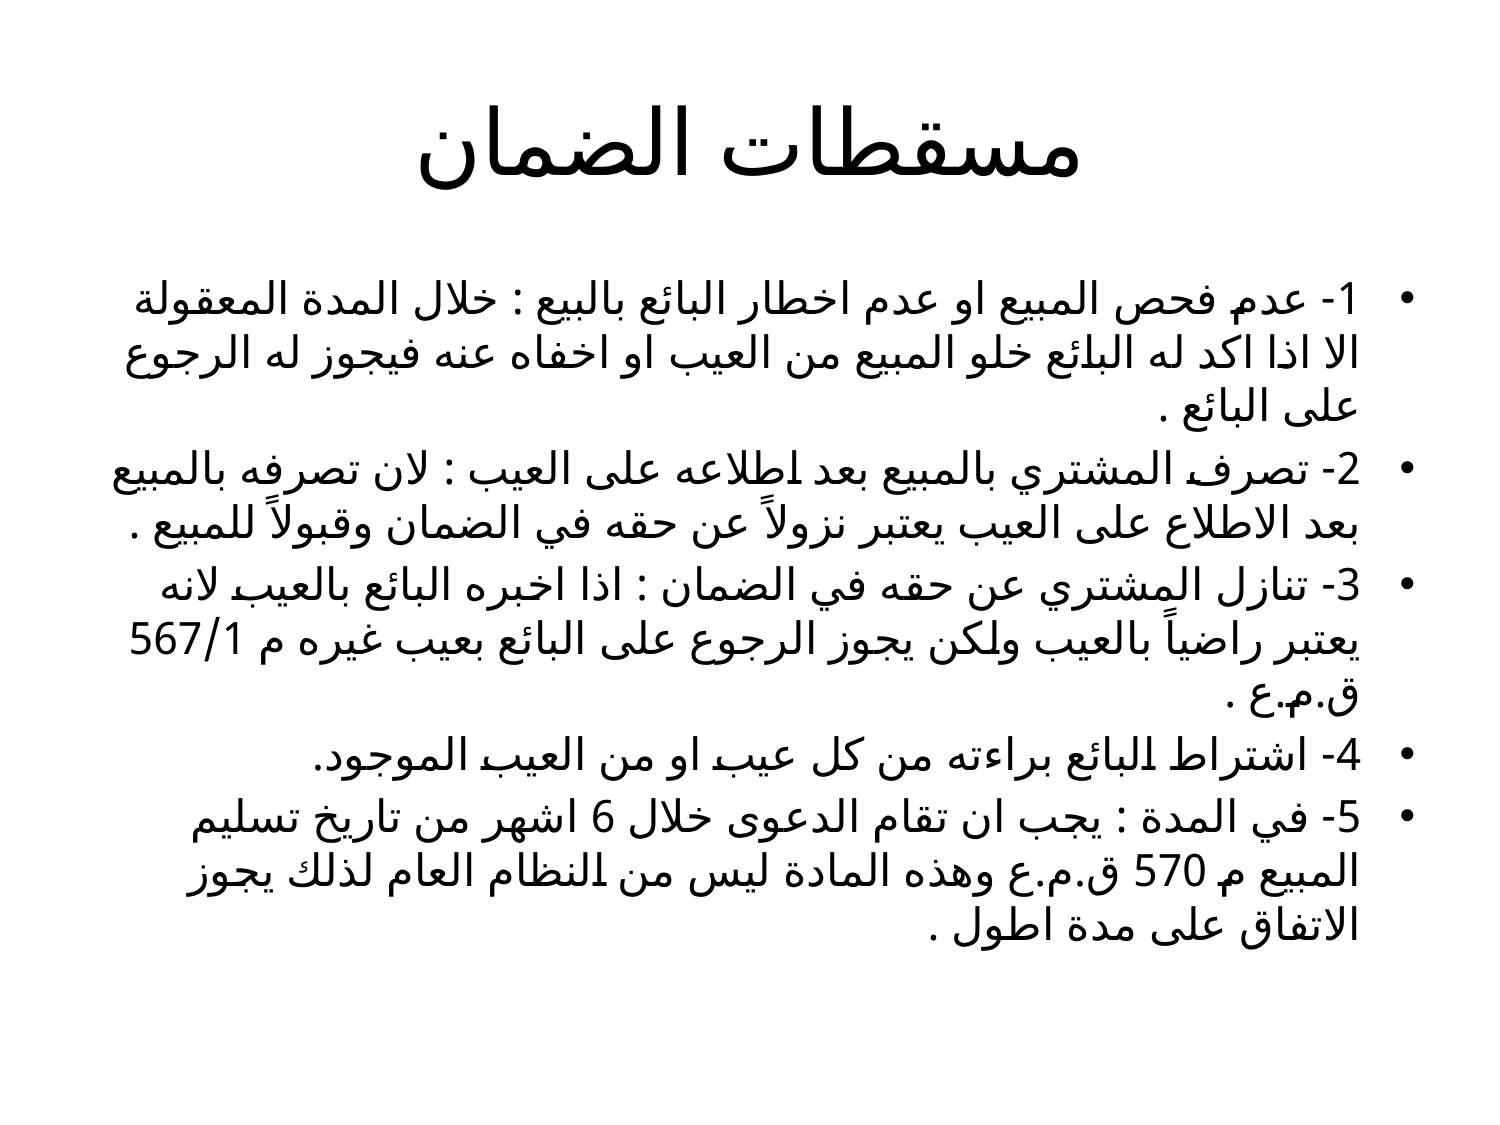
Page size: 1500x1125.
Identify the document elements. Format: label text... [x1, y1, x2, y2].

title مسقطات الضمان [75, 45, 1425, 233]
list 1- عدم فحص المبيع او عدم اخطار البائع بالبيع : خلال المدة المعقولة الا اذا اكد له البائع خلو المبيع من العيب او اخفاه عنه فيجوز له الرجوع على البائع . 2- تصرف المشتري بالمبيع بعد اطلاعه على العيب : لان تصرفه بالمبيع بعد الاطلاع على العيب يعتبر نزولاً عن حقه في الضمان وقبولاً للمبيع . 3- تنازل المشتري عن حقه في الضمان : اذا اخبره البائع بالعيب لانه يعتبر راضياً بالعيب ولكن يجوز الرجوع على البائع بعيب غيره م 567/1 ق.م.ع . 4- اشتراط البائع براءته من كل عيب او من العيب الموجود. 5- في المدة : يجب ان تقام الدعوى خلال 6 اشهر من تاريخ تسليم المبيع م 570 ق.م.ع وهذه المادة ليس من النظام العام لذلك يجوز الاتفاق على مدة اطول . [75, 262, 1425, 1005]
